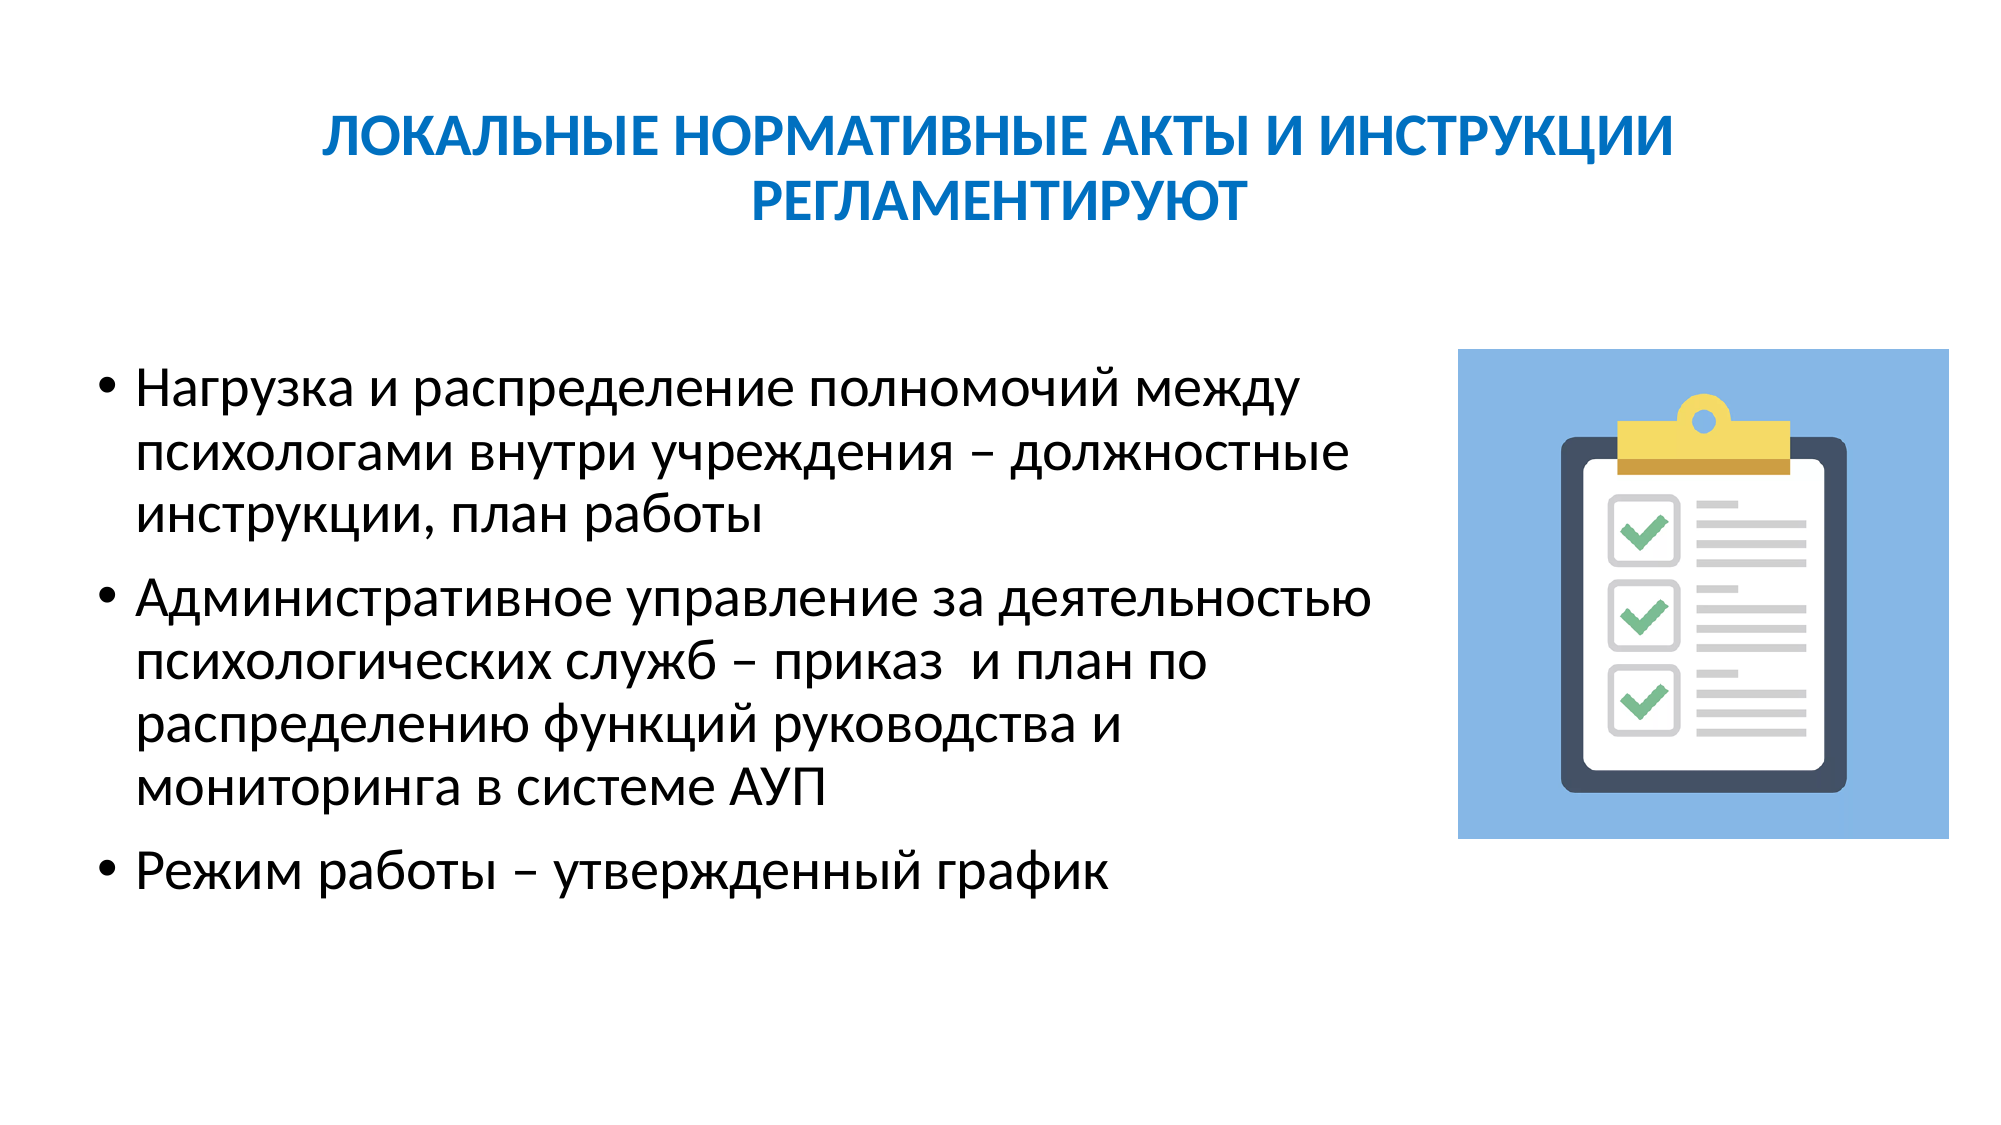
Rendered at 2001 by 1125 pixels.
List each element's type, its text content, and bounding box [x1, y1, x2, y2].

picture [1458, 349, 1949, 839]
title ЛОКАЛЬНЫЕ НОРМАТИВНЫЕ АКТЫ И ИНСТРУКЦИИ РЕГЛАМЕНТИРУЮТ [137, 59, 1863, 278]
list Нагрузка и распределение полномочий между психологами внутри учреждения – должностные инструкции, план работы Административное управление за деятельностью психологических служб – приказ и план по распределению функций руководства и мониторинга в системе АУП Режим работы – утвержденный график [82, 349, 1399, 1063]
